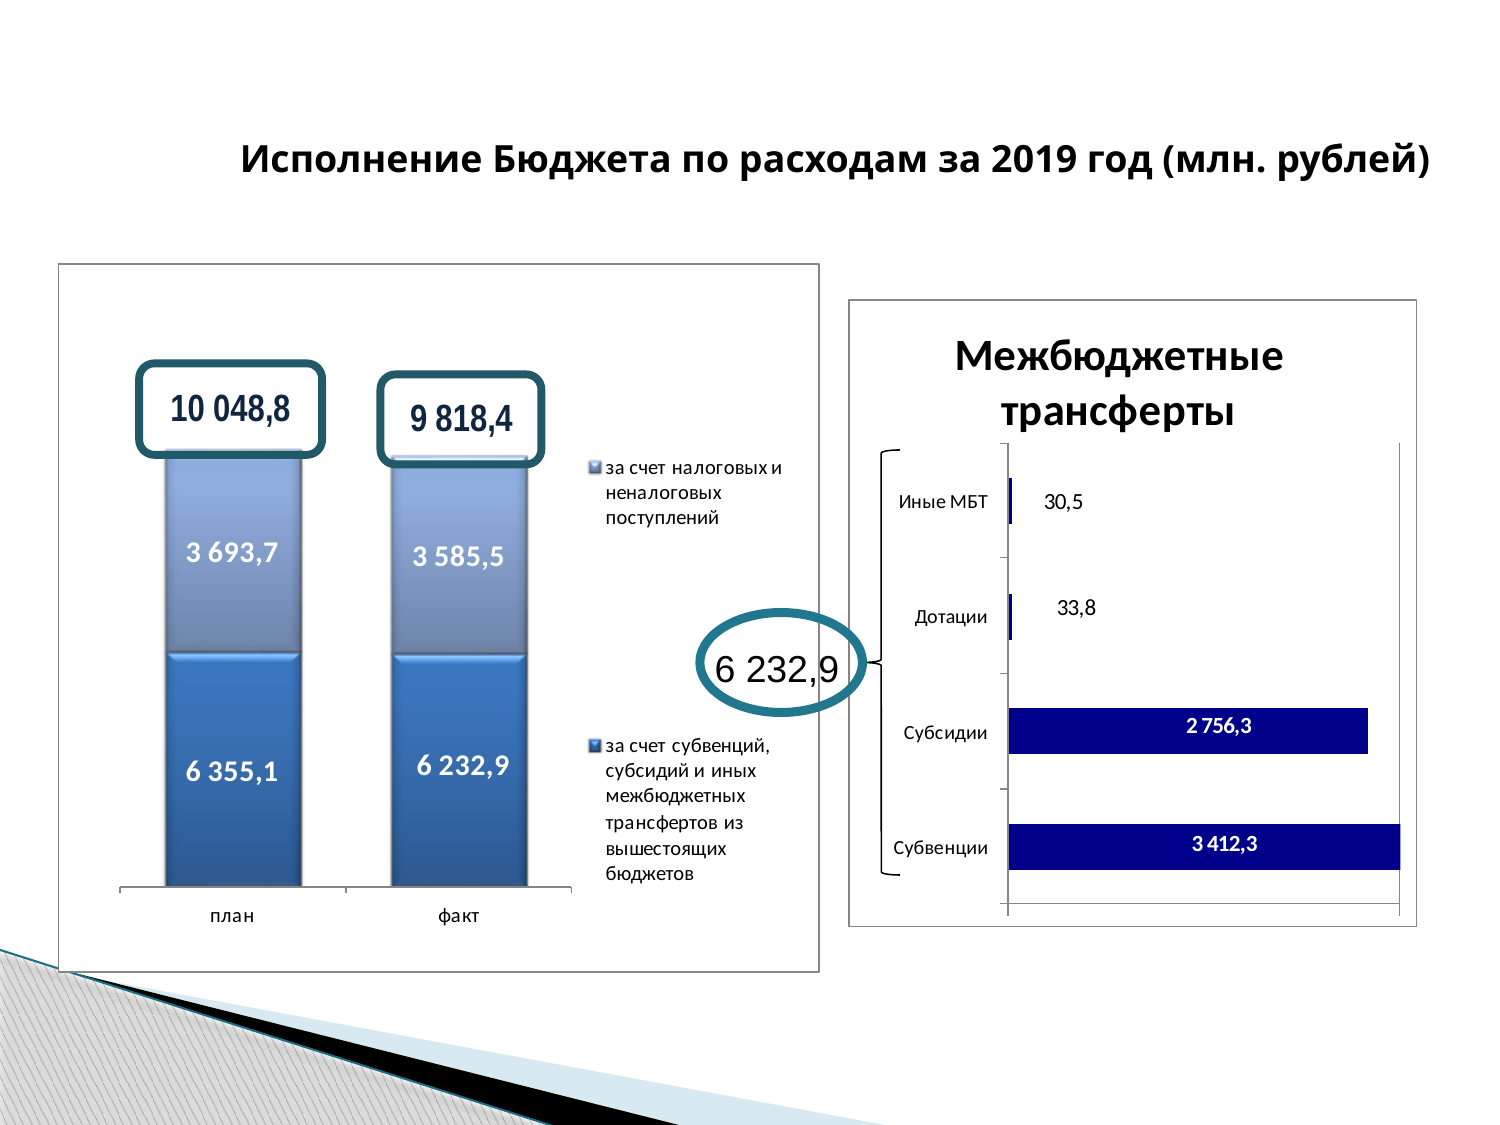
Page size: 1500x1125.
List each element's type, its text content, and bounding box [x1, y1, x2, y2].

title Исполнение Бюджета по расходам за 2019 год (млн. рублей) [225, 70, 1454, 244]
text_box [840, 291, 1423, 934]
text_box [49, 255, 827, 980]
